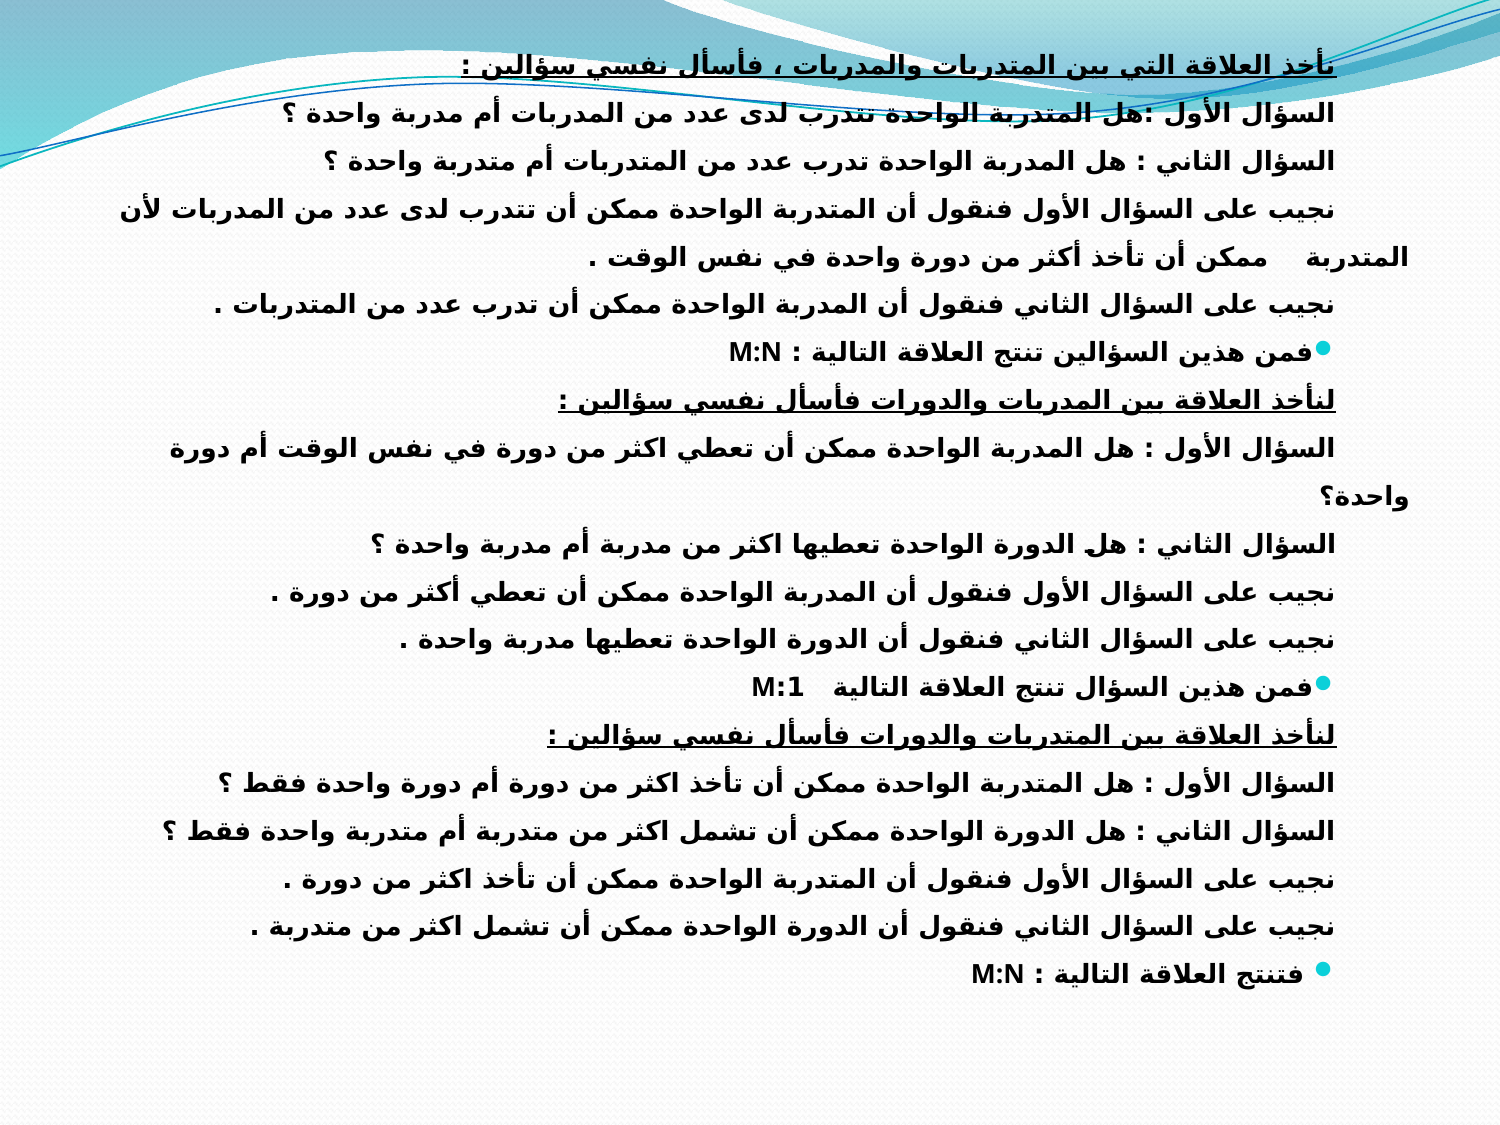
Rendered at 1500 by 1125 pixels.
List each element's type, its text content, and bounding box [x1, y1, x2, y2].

list نأخذ العلاقة التي بين المتدربات والمدربات ، فأسأل نفسي سؤالين : السؤال الأول :هل المتدربة الواحدة تتدرب لدى عدد من المدربات أم مدربة واحدة ؟ السؤال الثاني : هل المدربة الواحدة تدرب عدد من المتدربات أم متدربة واحدة ؟ نجيب على السؤال الأول فنقول أن المتدربة الواحدة ممكن أن تتدرب لدى عدد من المدربات لأن المتدربة ممكن أن تأخذ أكثر من دورة واحدة في نفس الوقت . نجيب على السؤال الثاني فنقول أن المدربة الواحدة ممكن أن تدرب عدد من المتدربات . فمن هذين السؤالين تنتج العلاقة التالية : M:N لنأخذ العلاقة بين المدربات والدورات فأسأل نفسي سؤالين : السؤال الأول : هل المدربة الواحدة ممكن أن تعطي اكثر من دورة في نفس الوقت أم دورة واحدة؟ السؤال الثاني : هل الدورة الواحدة تعطيها اكثر من مدربة أم مدربة واحدة ؟ نجيب على السؤال الأول فنقول أن المدربة الواحدة ممكن أن تعطي أكثر من دورة . نجيب على السؤال الثاني فنقول أن الدورة الواحدة تعطيها مدربة واحدة . فمن هذين السؤال تنتج العلاقة التالية 1:M لنأخذ العلاقة بين المتدربات والدورات فأسأل نفسي سؤالين : السؤال الأول : هل المتدربة الواحدة ممكن أن تأخذ اكثر من دورة أم دورة واحدة فقط ؟ السؤال الثاني : هل الدورة الواحدة ممكن أن تشمل اكثر من متدربة أم متدربة واحدة فقط ؟ نجيب على السؤال الأول فنقول أن المتدربة الواحدة ممكن أن تأخذ اكثر من دورة . نجيب على السؤال الثاني فنقول أن الدورة الواحدة ممكن أن تشمل اكثر من متدربة . فتنتج العلاقة التالية : M:N [75, 24, 1425, 1005]
